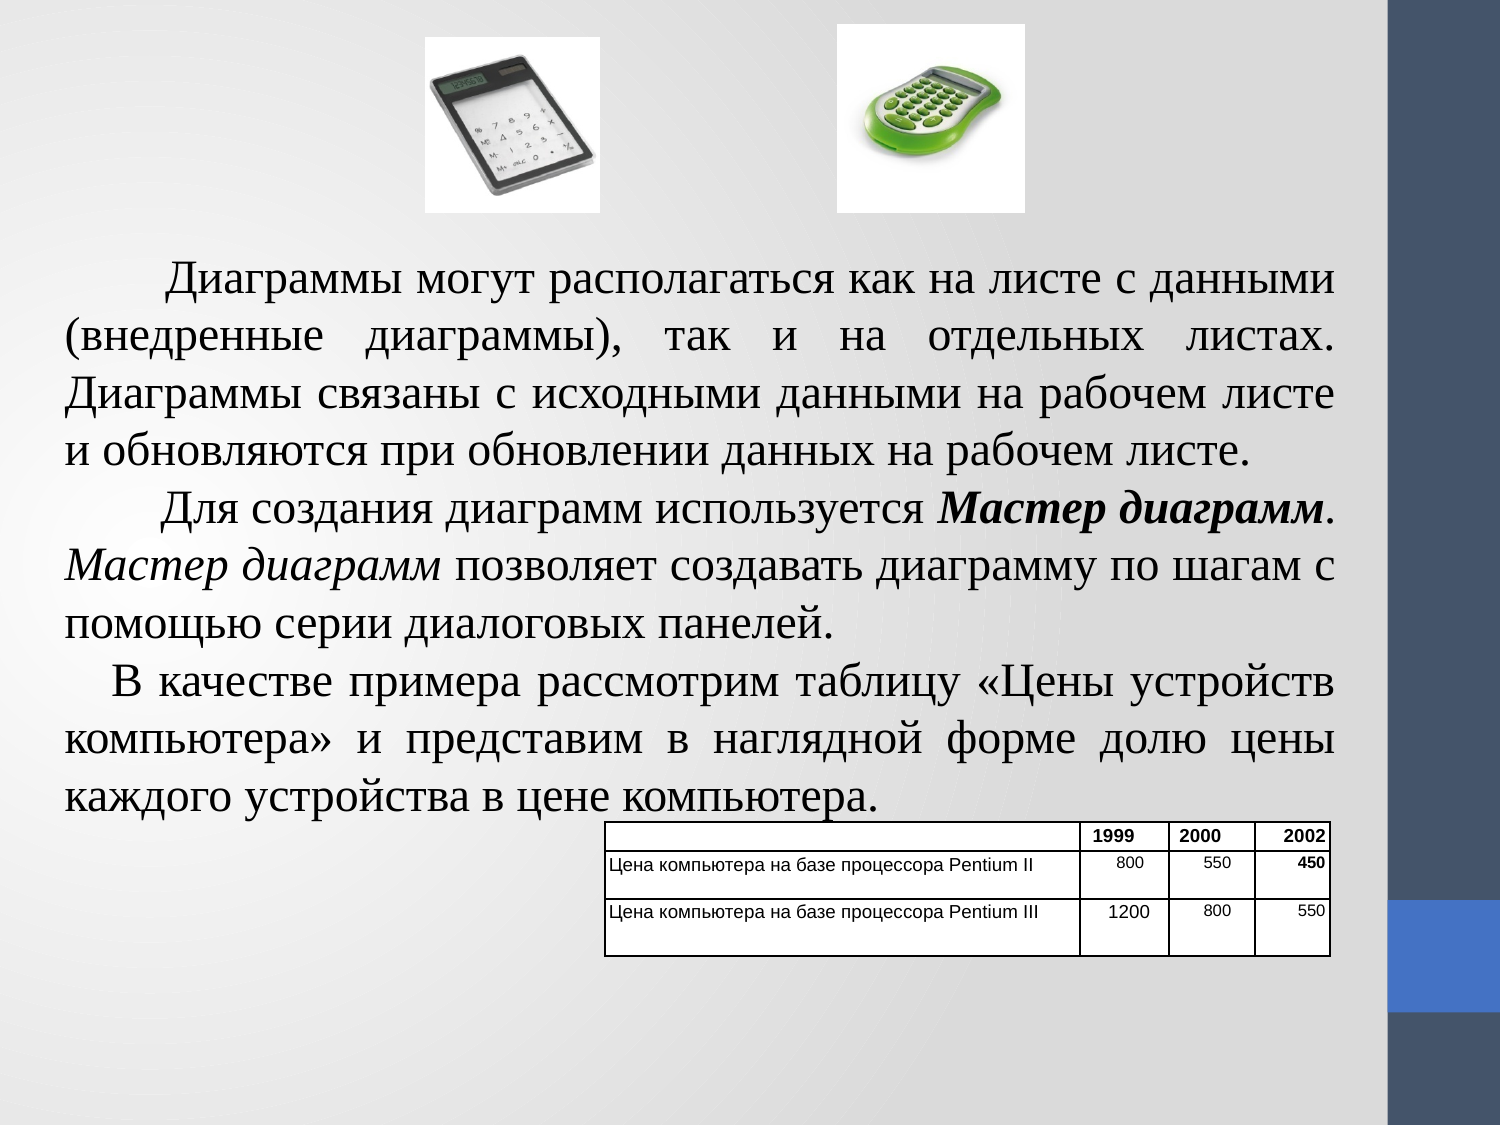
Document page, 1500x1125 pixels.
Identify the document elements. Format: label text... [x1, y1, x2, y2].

table_header 2002 [1256, 823, 1329, 850]
picture [424, 36, 601, 213]
picture [836, 24, 1026, 213]
table_cell 1200 [1081, 900, 1168, 955]
table_cell 550 [1256, 900, 1329, 955]
table_cell 550 [1170, 852, 1254, 898]
table_cell 450 [1256, 852, 1329, 898]
table_cell Цена компьютера на базе процессора Pentium II [606, 852, 1079, 898]
table_cell Цена компьютера на базе процессора Pentium III [606, 900, 1079, 955]
table_cell 800 [1170, 900, 1254, 955]
table_header 1999 [1081, 823, 1168, 850]
table_header [606, 823, 1079, 850]
table_cell 800 [1081, 852, 1168, 898]
table_header 2000 [1170, 823, 1254, 850]
list Диаграммы могут располагаться как на листе с данными (внедренные диаграммы), так и на отдельных листах. Диаграммы связаны с исходными данными на рабочем листе и обновляются при обновлении данных на рабочем листе. Для создания диаграмм используется Мастер диаграмм. Мастер диаграмм позволяет создавать диаграмму по шагам с помощью серии диалоговых панелей. В качестве примера рассмотрим таблицу «Цены устройств компьютера» и представим в наглядной форме долю цены каждого устройства в цене компьютера. [49, 237, 1353, 1001]
